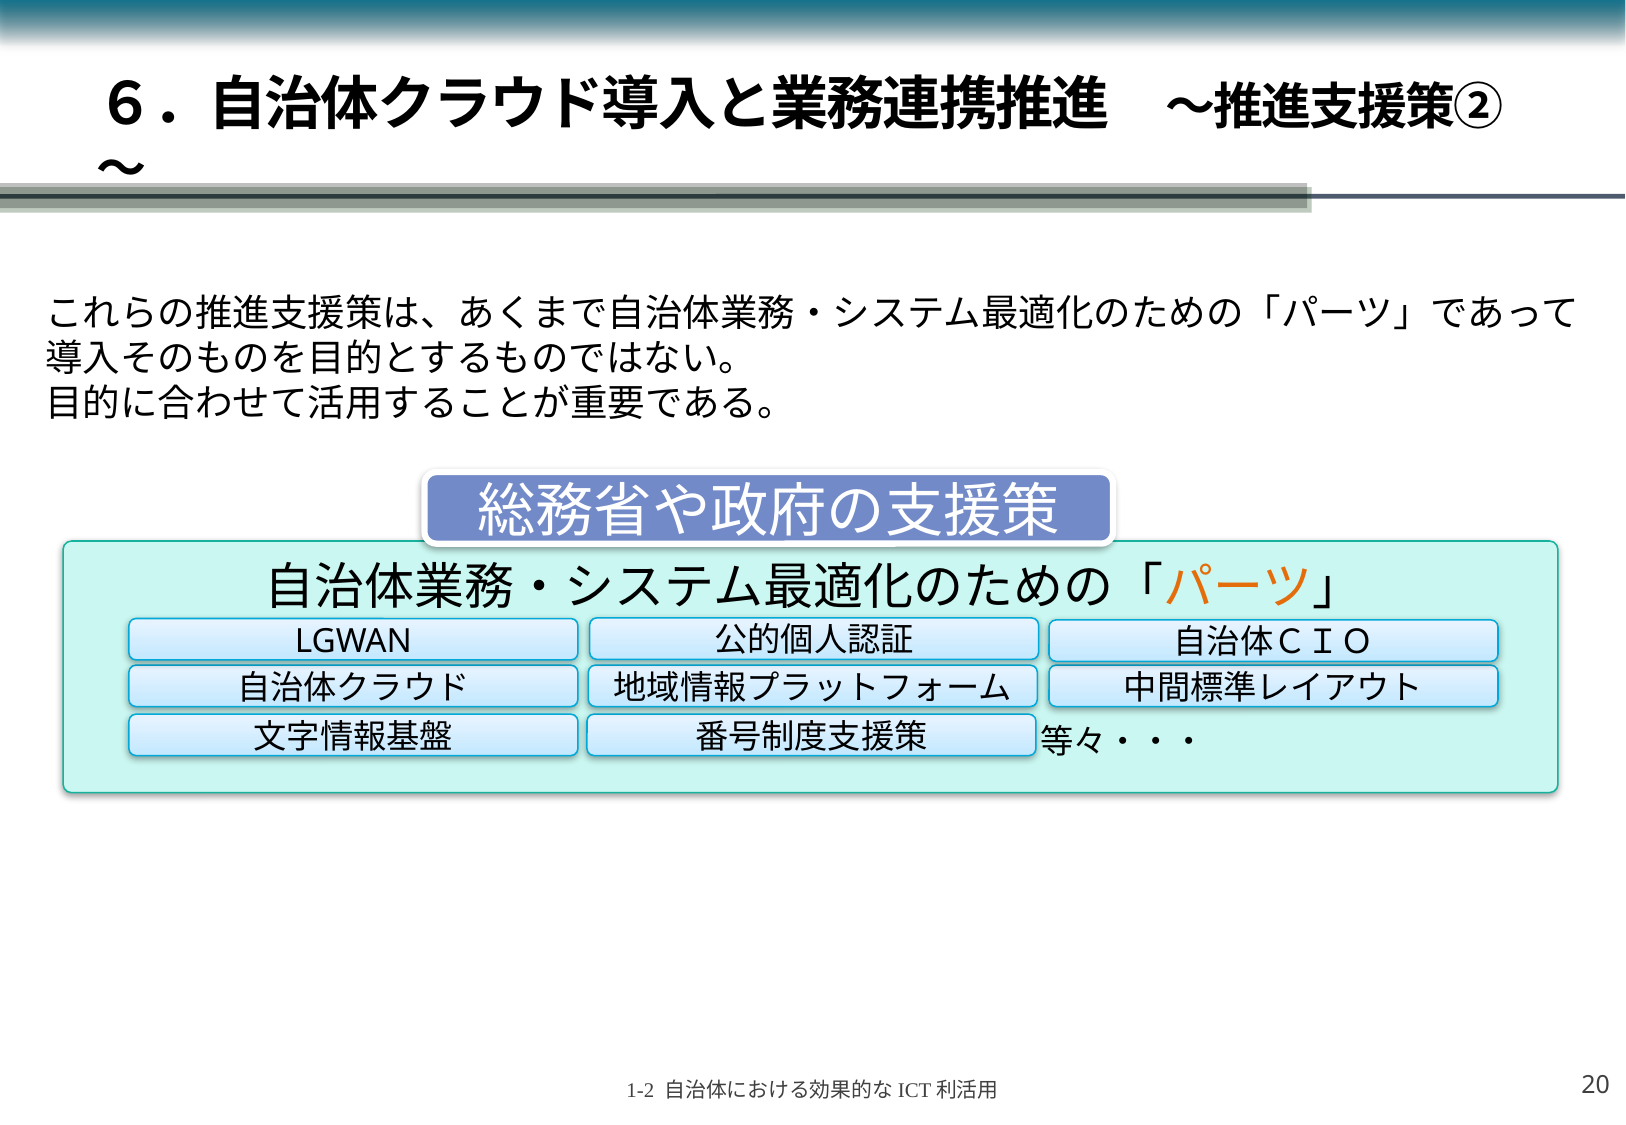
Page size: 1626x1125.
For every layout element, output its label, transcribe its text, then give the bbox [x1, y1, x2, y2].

slide_number 19 [1456, 1034, 1625, 1111]
text_box 総務省や政府の支援策 [421, 468, 1117, 547]
text_box 自治体ＣＩＯ [1048, 622, 1499, 663]
title ６．自治体クラウド導入と業務連携推進 ～推進支援策②～ [80, 66, 1544, 197]
text_box 自治体業務・システム最適化のための「パーツ」 [128, 547, 1498, 622]
text_box これらの推進支援策は、あくまで自治体業務・システム最適化のための「パーツ」であって 導入そのものを目的とするものではない。 目的に合わせて活用することが重要である。 [30, 281, 1594, 431]
text_box [62, 540, 1559, 794]
text_box 番号制度支援策 [586, 714, 1025, 757]
text_box LGWAN [128, 622, 579, 661]
text_box 公的個人認証 [588, 622, 1040, 661]
text_box 地域情報プラットフォーム [587, 665, 1039, 708]
text_box 自治体クラウド [128, 666, 579, 708]
text_box 文字情報基盤 [128, 713, 579, 757]
footer 1-2 自治体における効果的なICT利活用 [492, 1068, 1133, 1110]
text_box 等々・・・ [1025, 712, 1222, 768]
text_box 中間標準レイアウト [1048, 667, 1499, 708]
